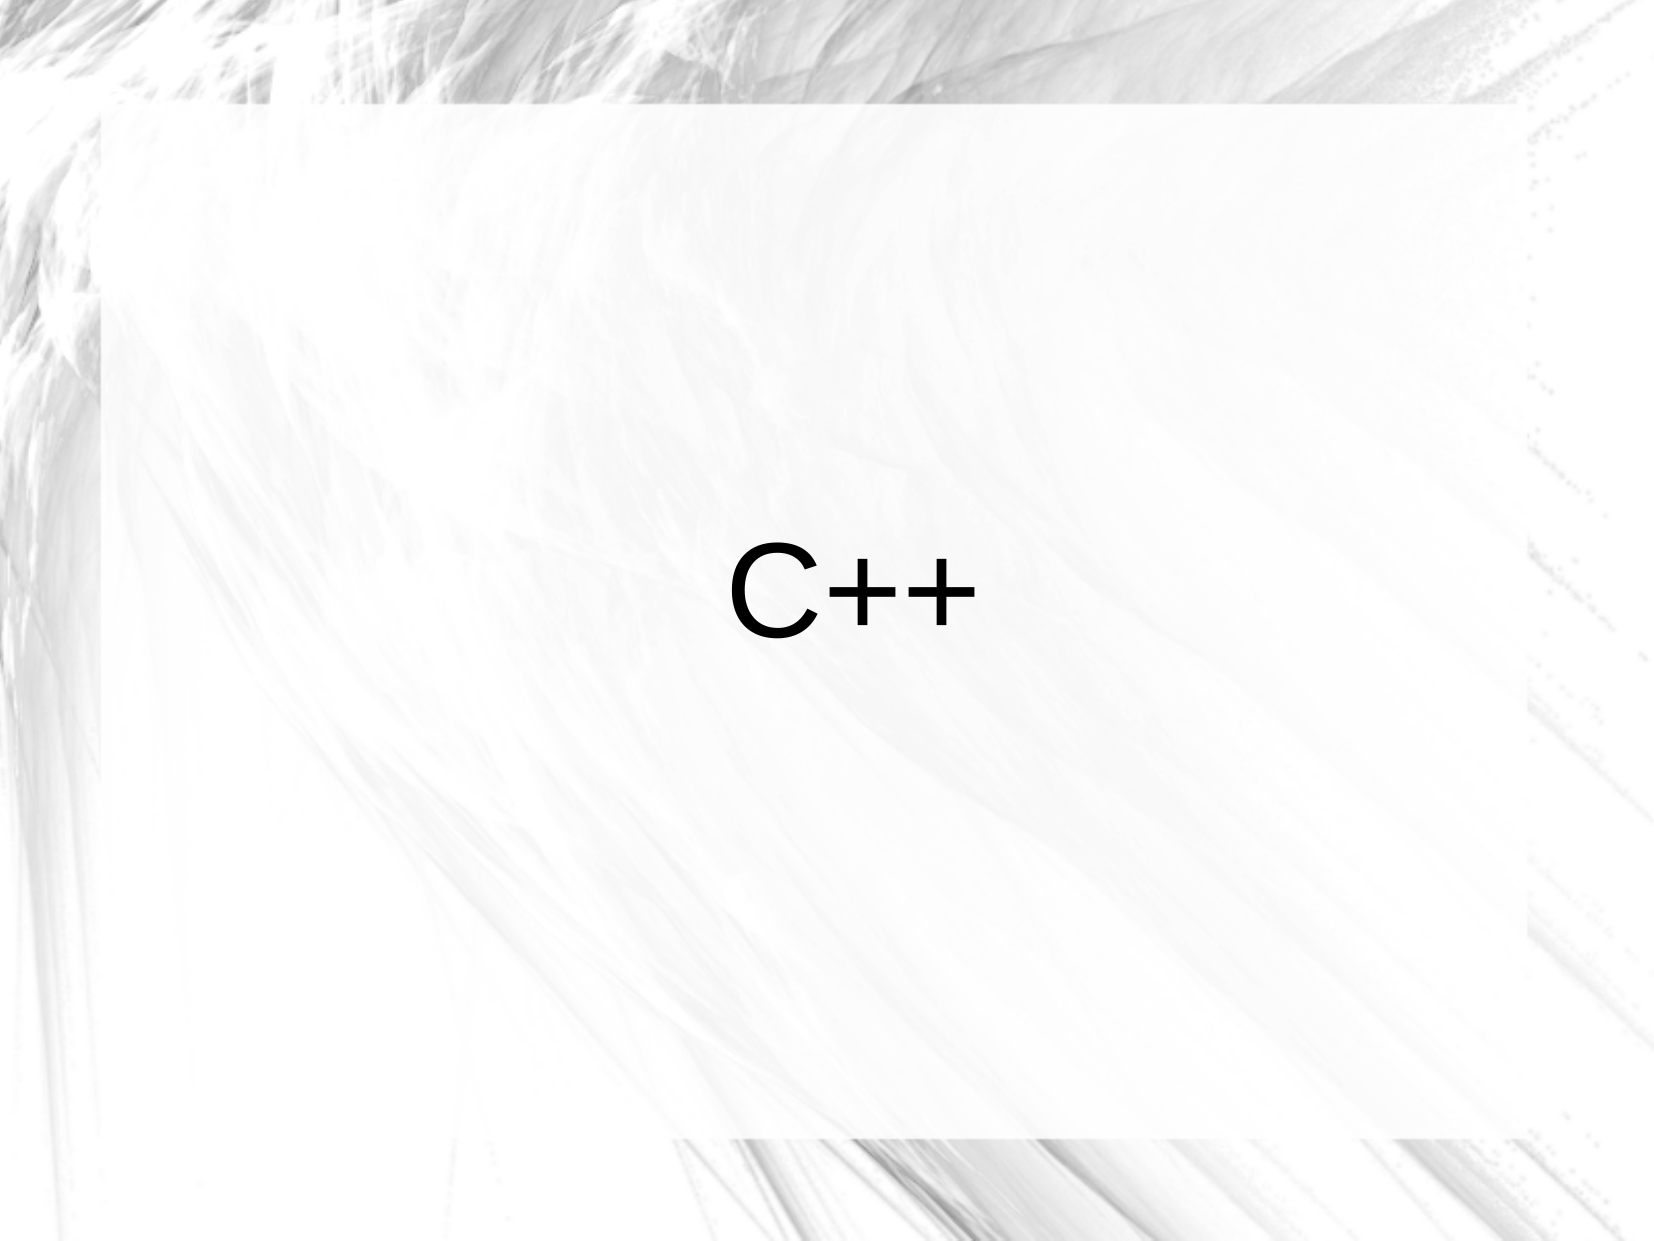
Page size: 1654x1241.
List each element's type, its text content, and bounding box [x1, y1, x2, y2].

picture [0, 0, 1654, 1241]
list C++ [118, 319, 1571, 1109]
